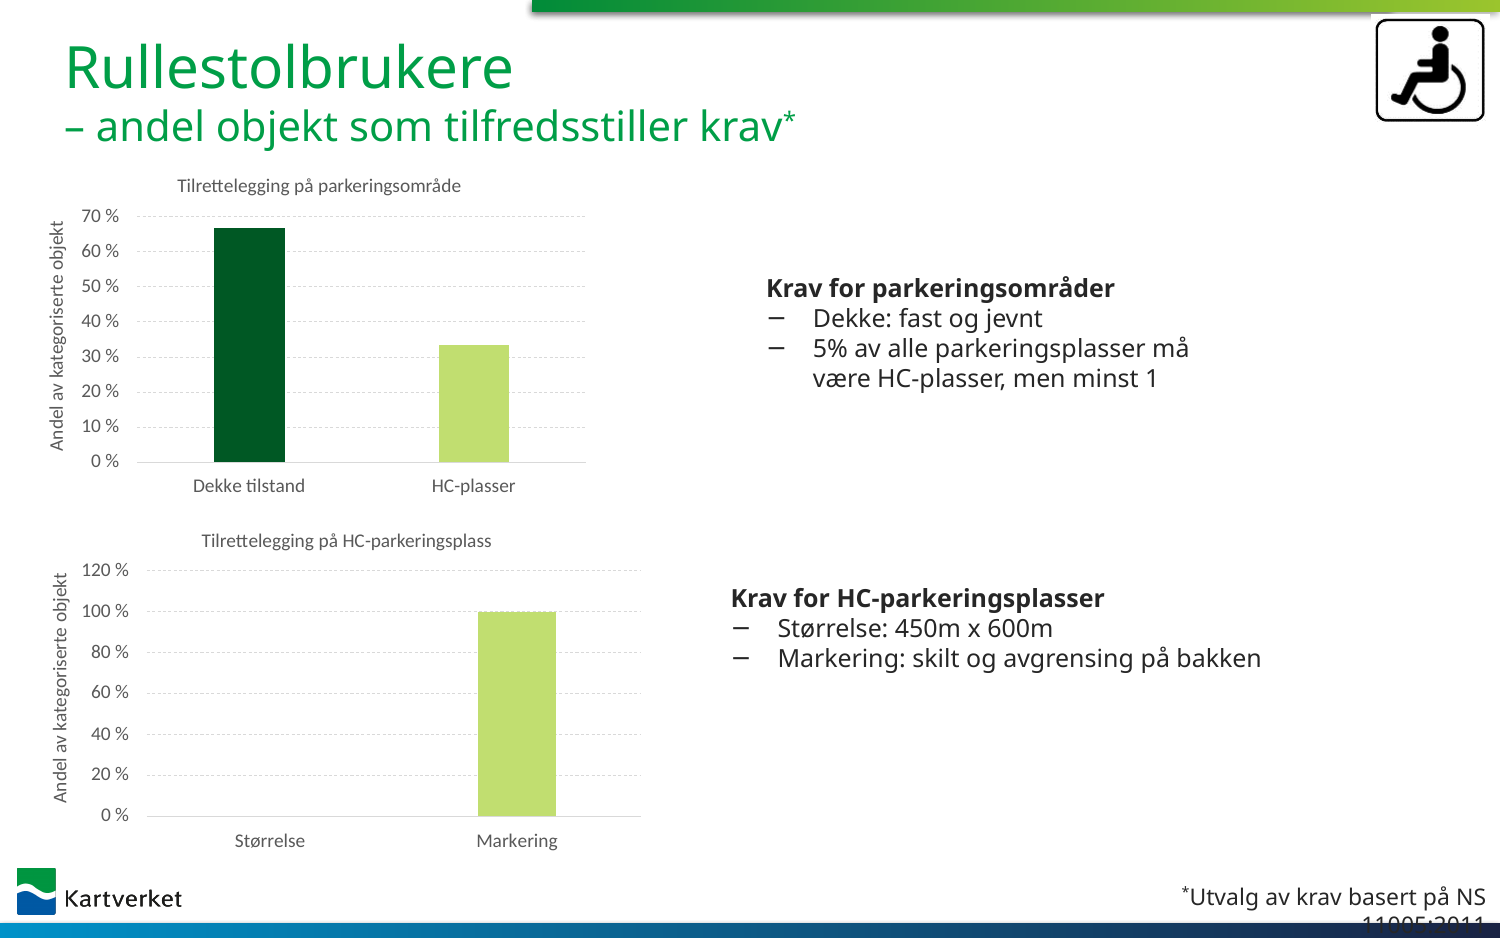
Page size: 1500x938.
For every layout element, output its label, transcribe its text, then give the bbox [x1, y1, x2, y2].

text_box Rullestolbrukere – andel objekt som tilfredsstiller krav* [49, 23, 1431, 158]
text_box Krav for parkeringsområder Dekke: fast og jevnt 5% av alle parkeringsplasser må være HC-plasser, men minst 1 [751, 264, 1232, 400]
picture [1371, 13, 1491, 127]
text_box Krav for HC-parkeringsplasser Størrelse: 450m x 600m Markering: skilt og avgrensing på bakken [715, 574, 1278, 680]
text_box *Utvalg av krav basert på NS 11005:2011 [1068, 873, 1500, 938]
picture [41, 166, 598, 505]
picture [41, 520, 652, 859]
